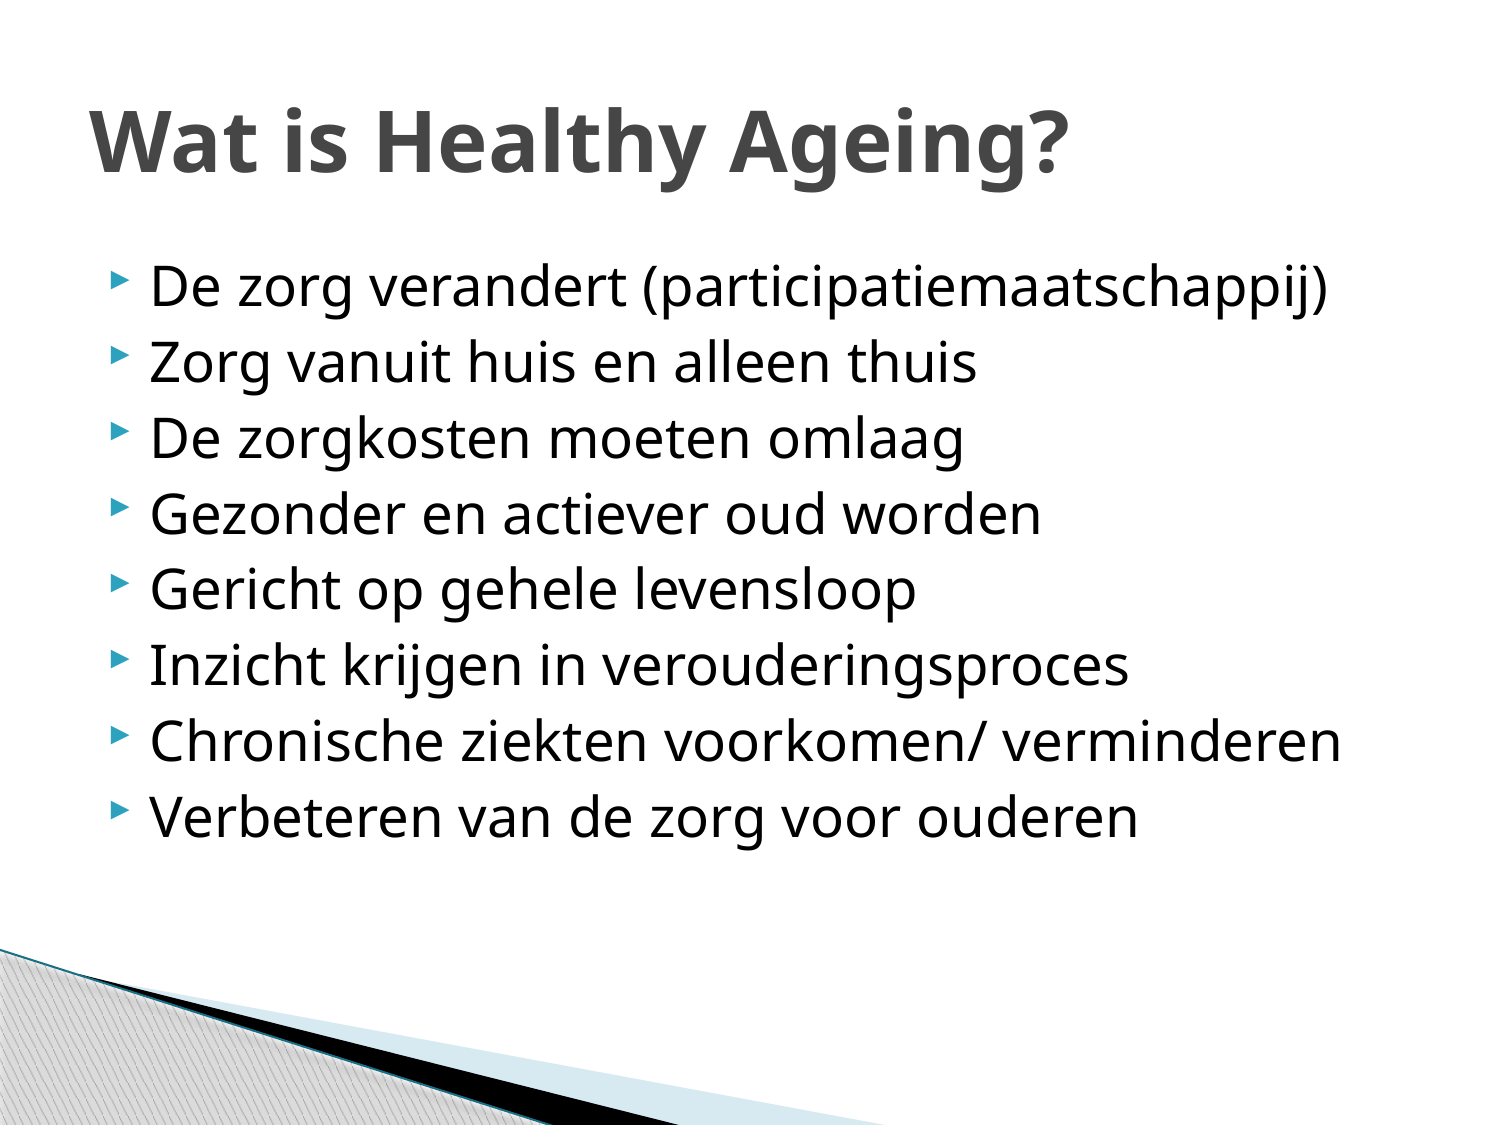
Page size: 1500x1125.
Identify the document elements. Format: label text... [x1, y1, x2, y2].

title Wat is Healthy Ageing? [75, 45, 1425, 233]
list De zorg verandert (participatiemaatschappij) Zorg vanuit huis en alleen thuis De zorgkosten moeten omlaag Gezonder en actiever oud worden Gericht op gehele levensloop Inzicht krijgen in verouderingsproces Chronische ziekten voorkomen/ verminderen Verbeteren van de zorg voor ouderen [75, 243, 1425, 986]
